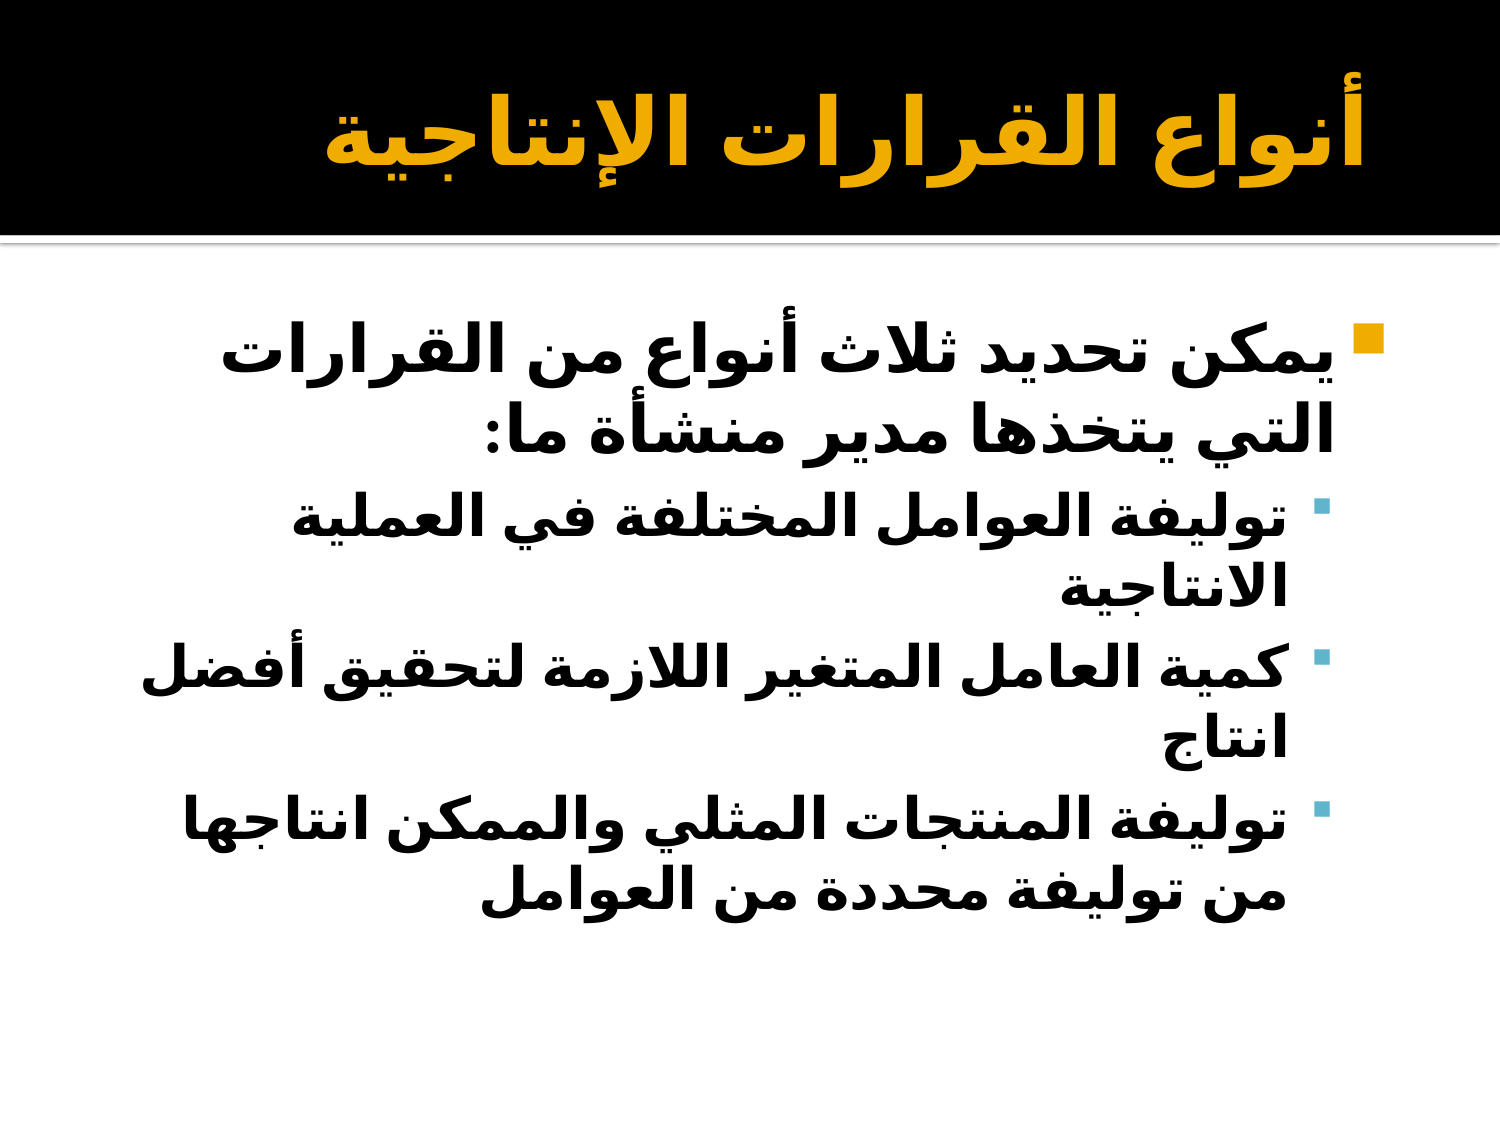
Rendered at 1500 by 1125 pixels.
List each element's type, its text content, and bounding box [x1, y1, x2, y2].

list يمكن تحديد ثلاث أنواع من القرارات التي يتخذها مدير منشأة ما: توليفة العوامل المختلفة في العملية الانتاجية كمية العامل المتغير اللازمة لتحقيق أفضل انتاج توليفة المنتجات المثلي والممكن انتاجها من توليفة محددة من العوامل [75, 291, 1425, 1050]
title أنواع القرارات الإنتاجية [75, 25, 1425, 231]
